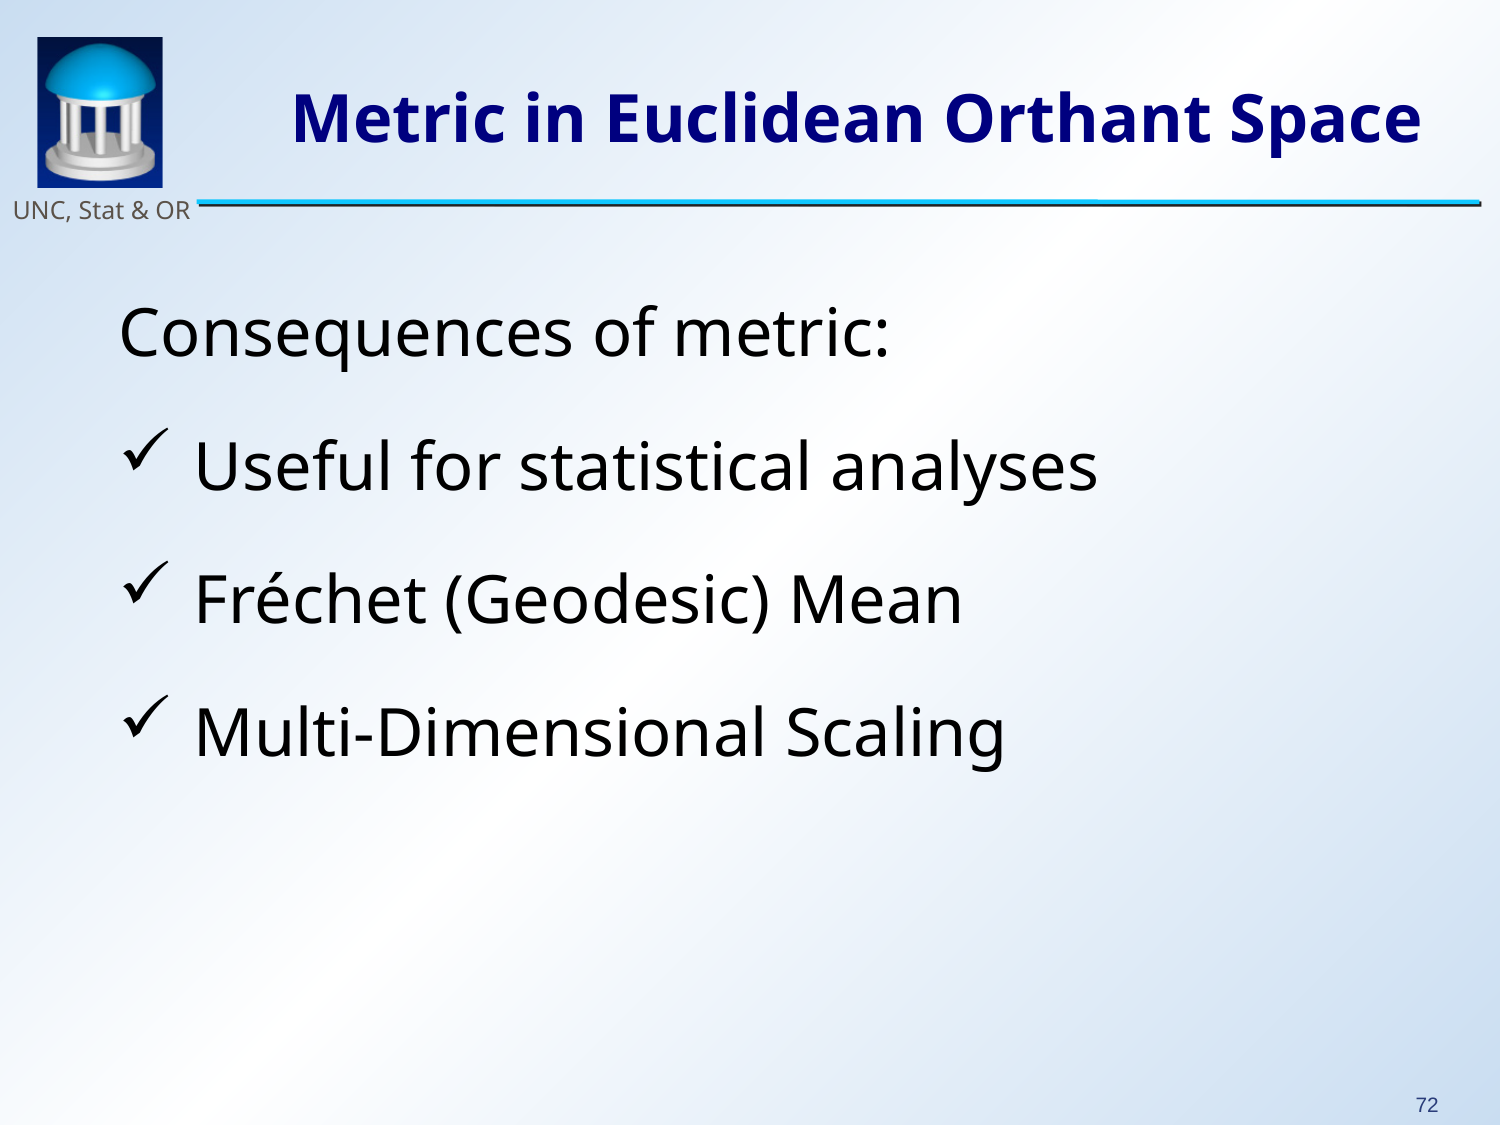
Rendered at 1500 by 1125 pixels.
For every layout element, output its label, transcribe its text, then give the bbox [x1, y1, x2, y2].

list Consequences of metric: Useful for statistical analyses Fréchet (Geodesic) Mean Multi-Dimensional Scaling [103, 242, 1432, 1026]
title Metric in Euclidean Orthant Space [274, 74, 1448, 156]
